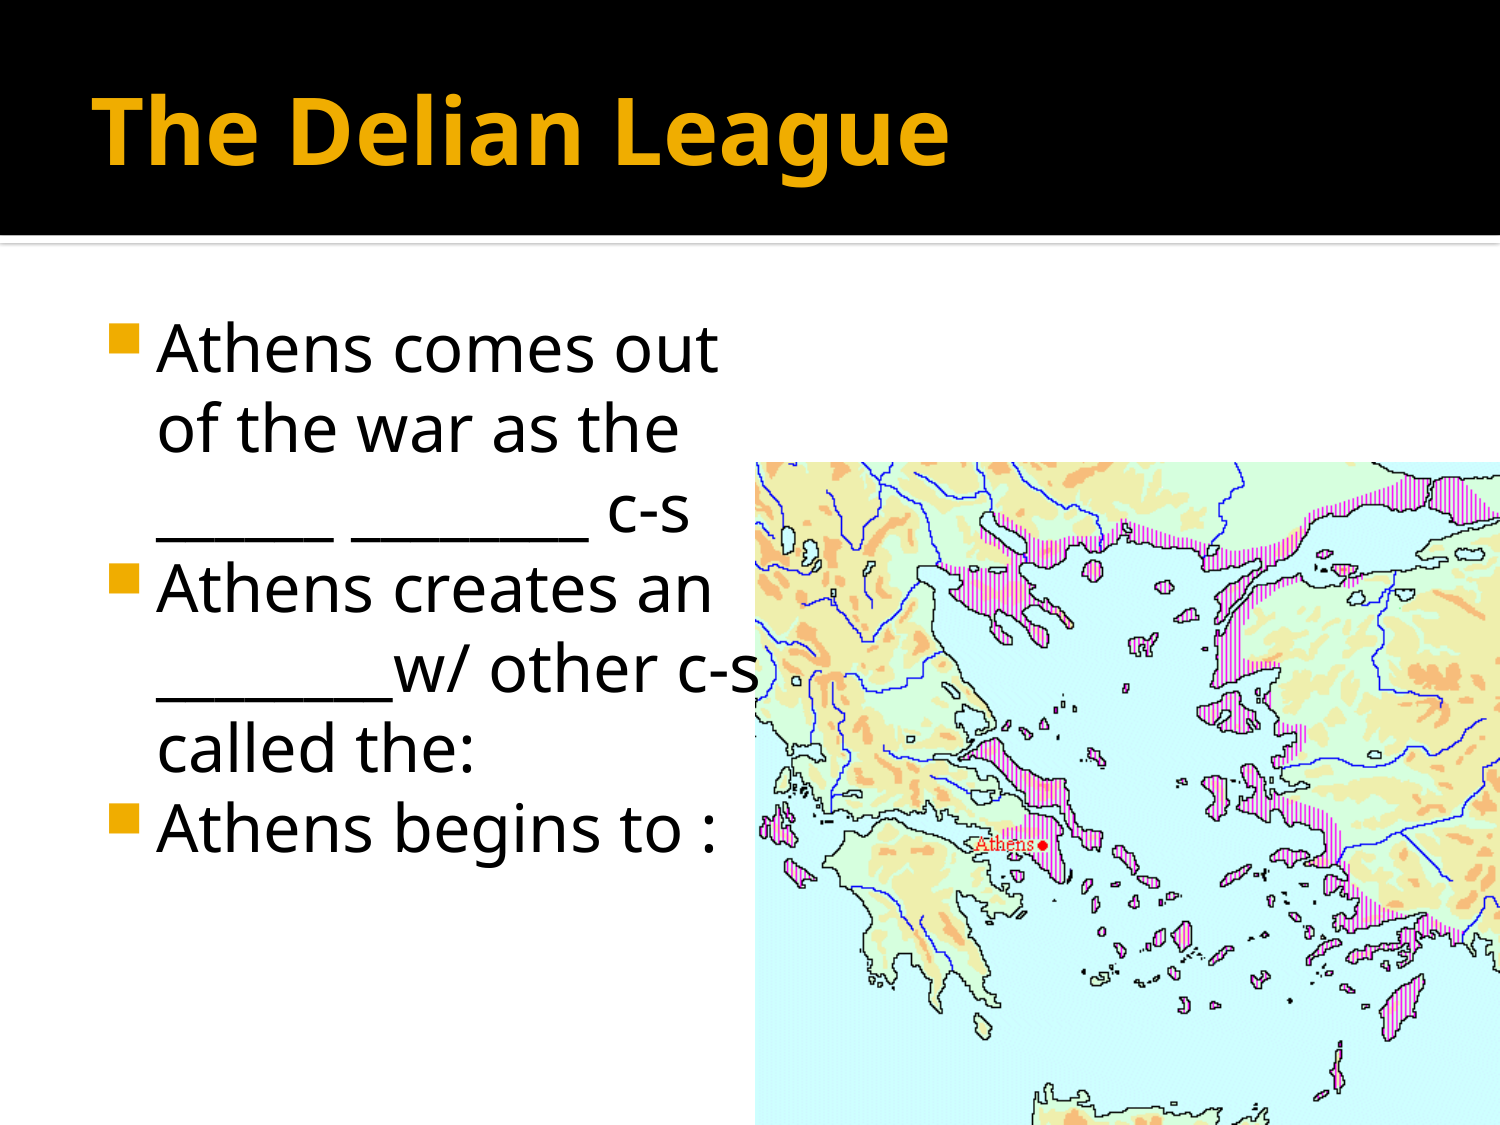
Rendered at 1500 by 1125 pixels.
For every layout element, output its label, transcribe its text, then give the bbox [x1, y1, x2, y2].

picture [755, 462, 1500, 1125]
list Athens comes out of the war as the ______ ________ c-s Athens creates an ________w/ other c-s called the: Athens begins to : [75, 291, 788, 1050]
title The Delian League [75, 25, 1425, 231]
